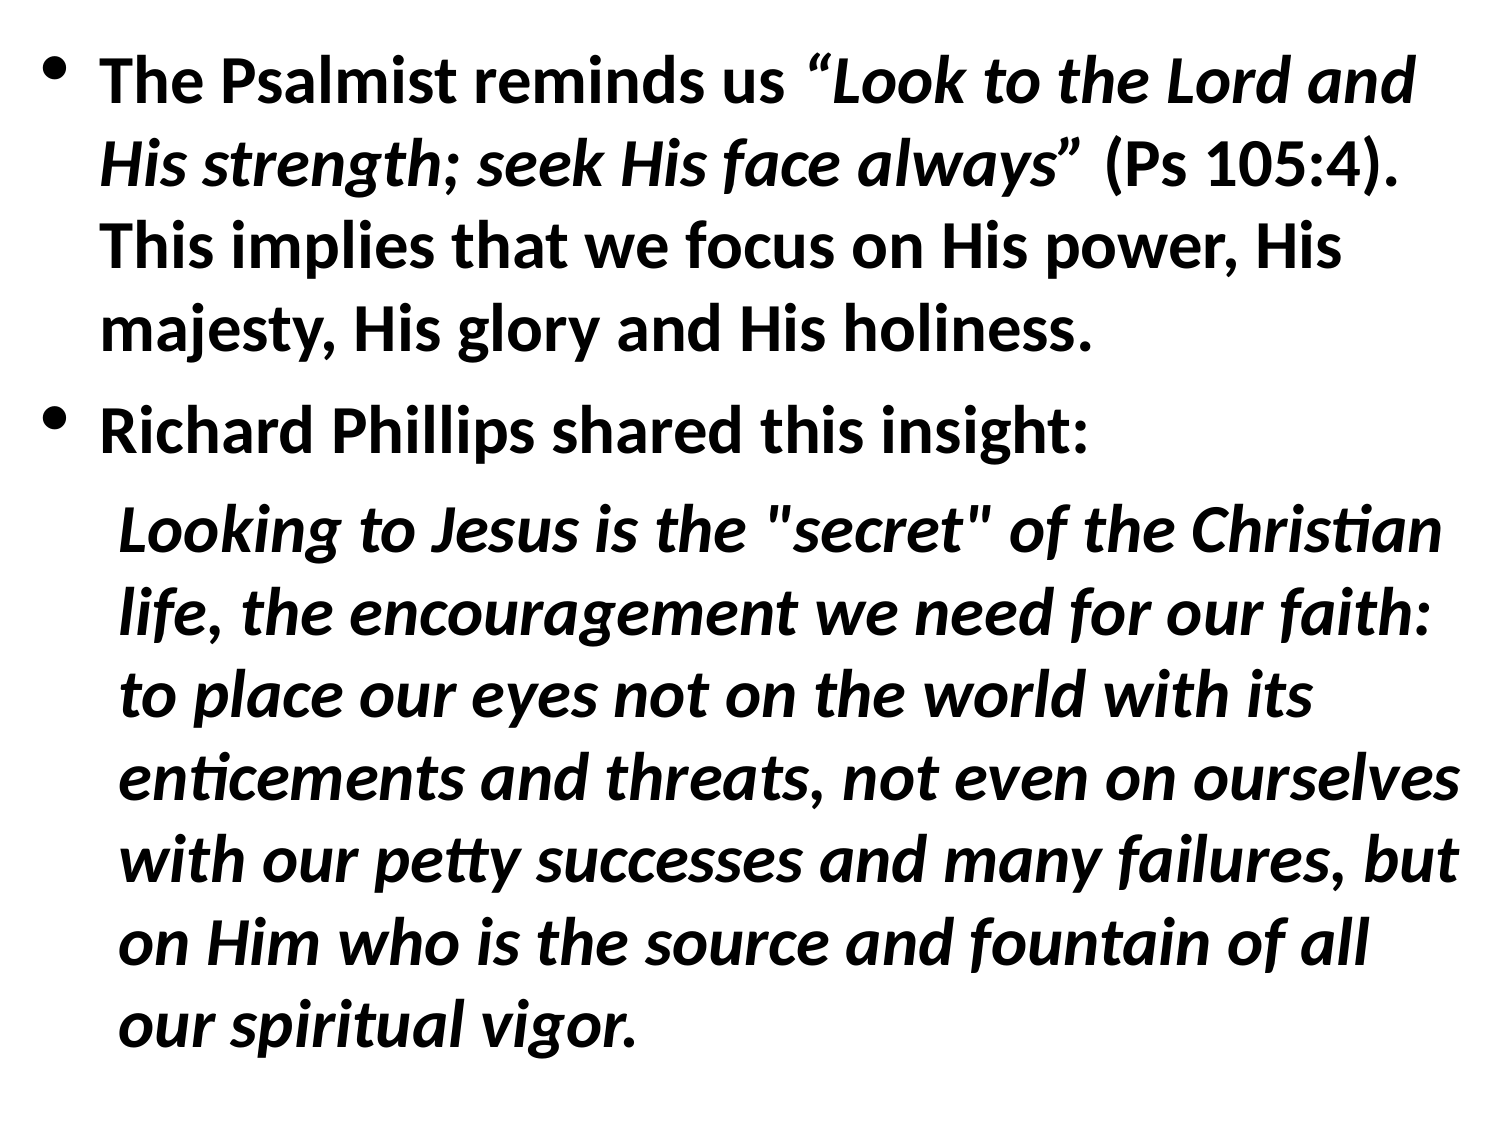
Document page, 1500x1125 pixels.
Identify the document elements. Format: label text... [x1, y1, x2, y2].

text_box The Psalmist reminds us “Look to the Lord and His strength; seek His face always” (Ps 105:4). This implies that we focus on His power, His majesty, His glory and His holiness. Richard Phillips shared this insight: Looking to Jesus is the "secret" of the Christian life, the encouragement we need for our faith: to place our eyes not on the world with its enticements and threats, not even on ourselves with our petty successes and many failures, but on Him who is the source and fountain of all our spiritual vigor. [28, 27, 1487, 1069]
